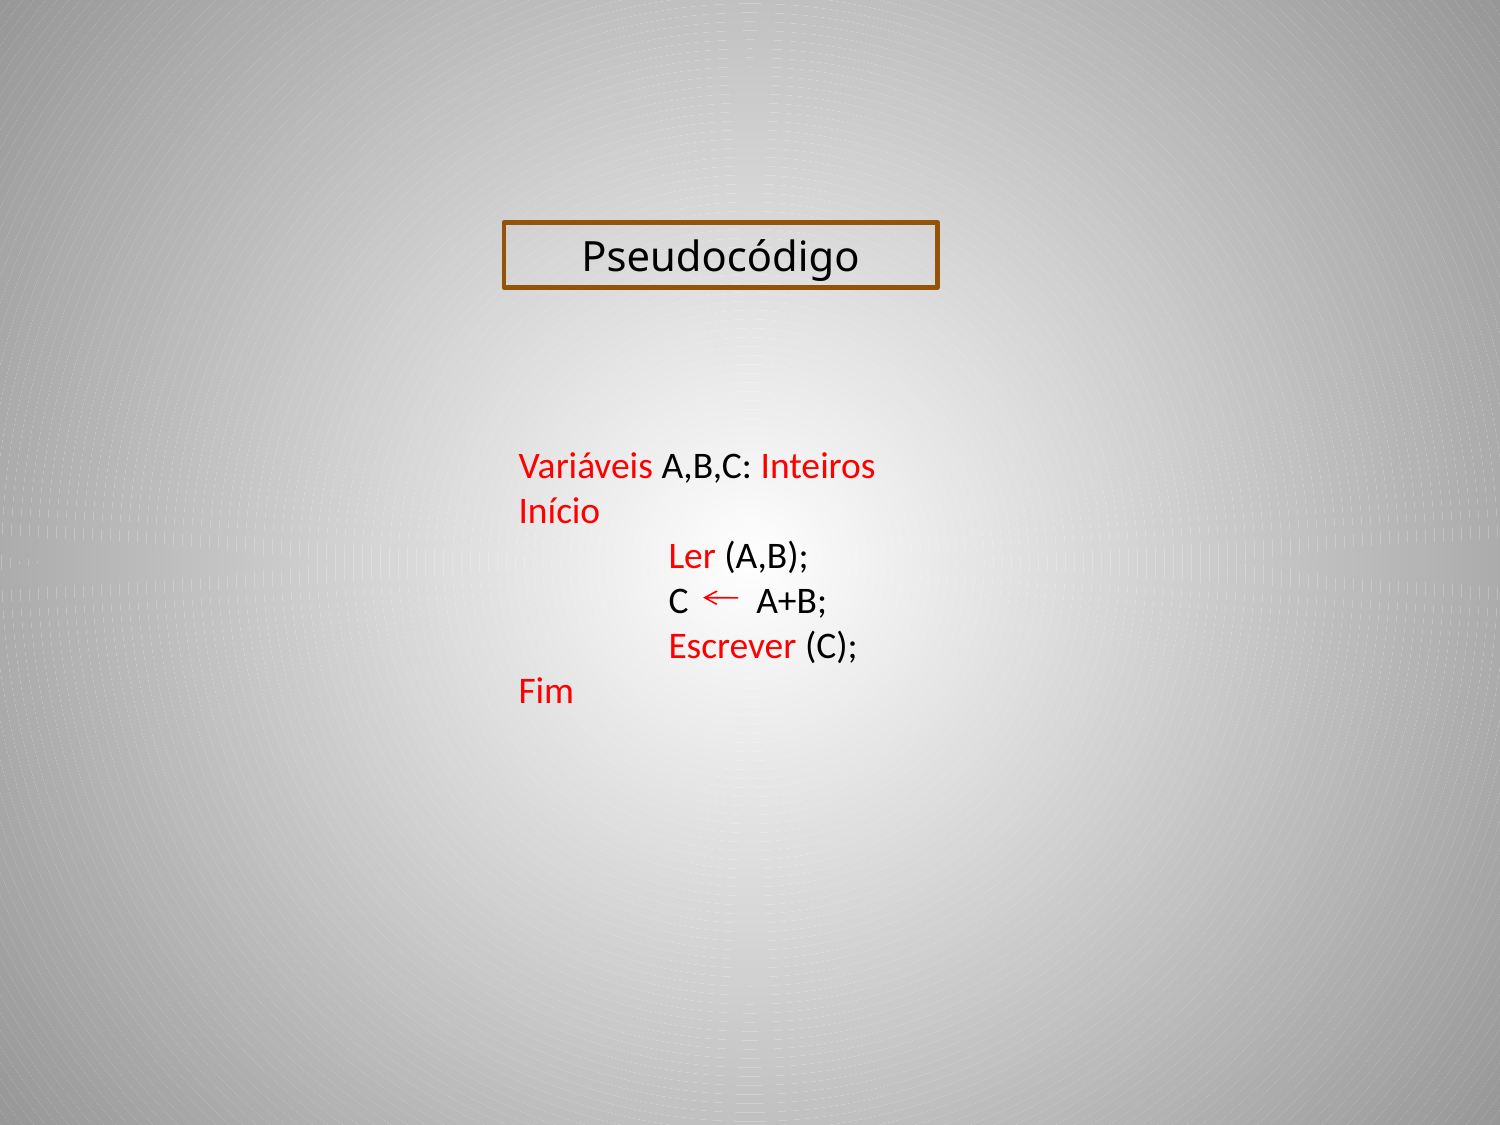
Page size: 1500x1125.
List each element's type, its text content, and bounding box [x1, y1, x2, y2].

text_box Variáveis A,B,C: Inteiros Início Ler (A,B); C A+B; Escrever (C); Fim [503, 433, 926, 719]
text_box Pseudocódigo [503, 222, 938, 288]
